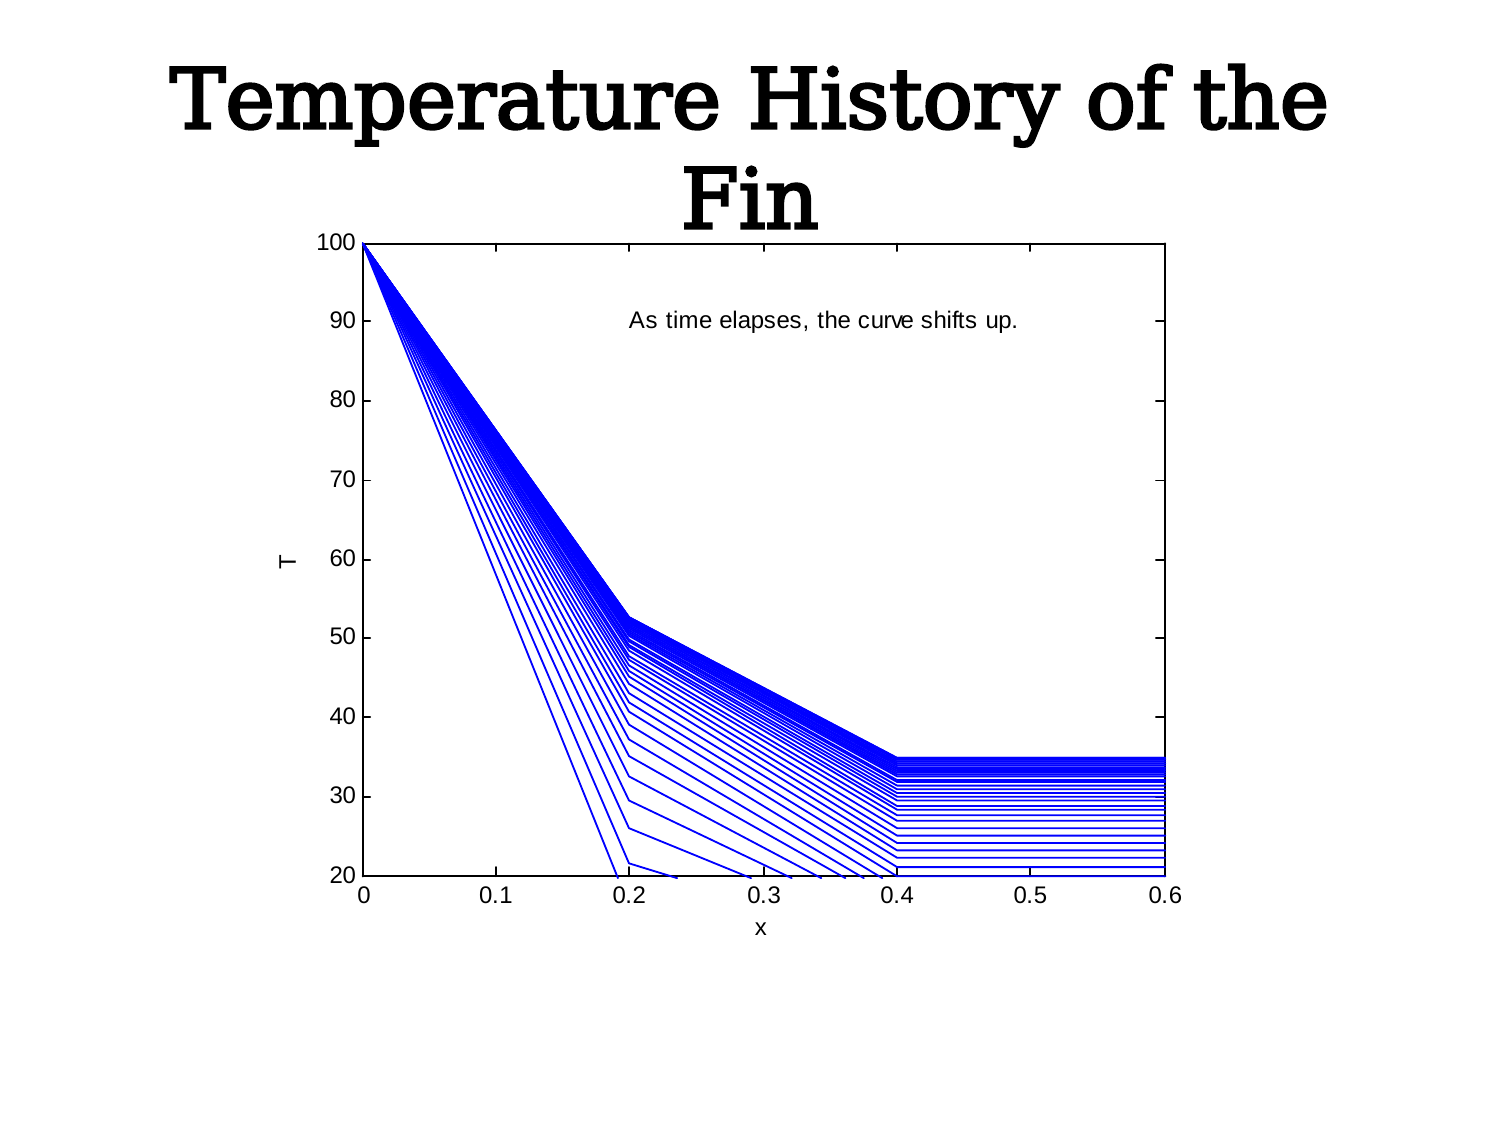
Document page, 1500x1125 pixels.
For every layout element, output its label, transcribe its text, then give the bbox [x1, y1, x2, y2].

title Temperature History of the Fin [75, 37, 1425, 185]
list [227, 184, 1264, 962]
